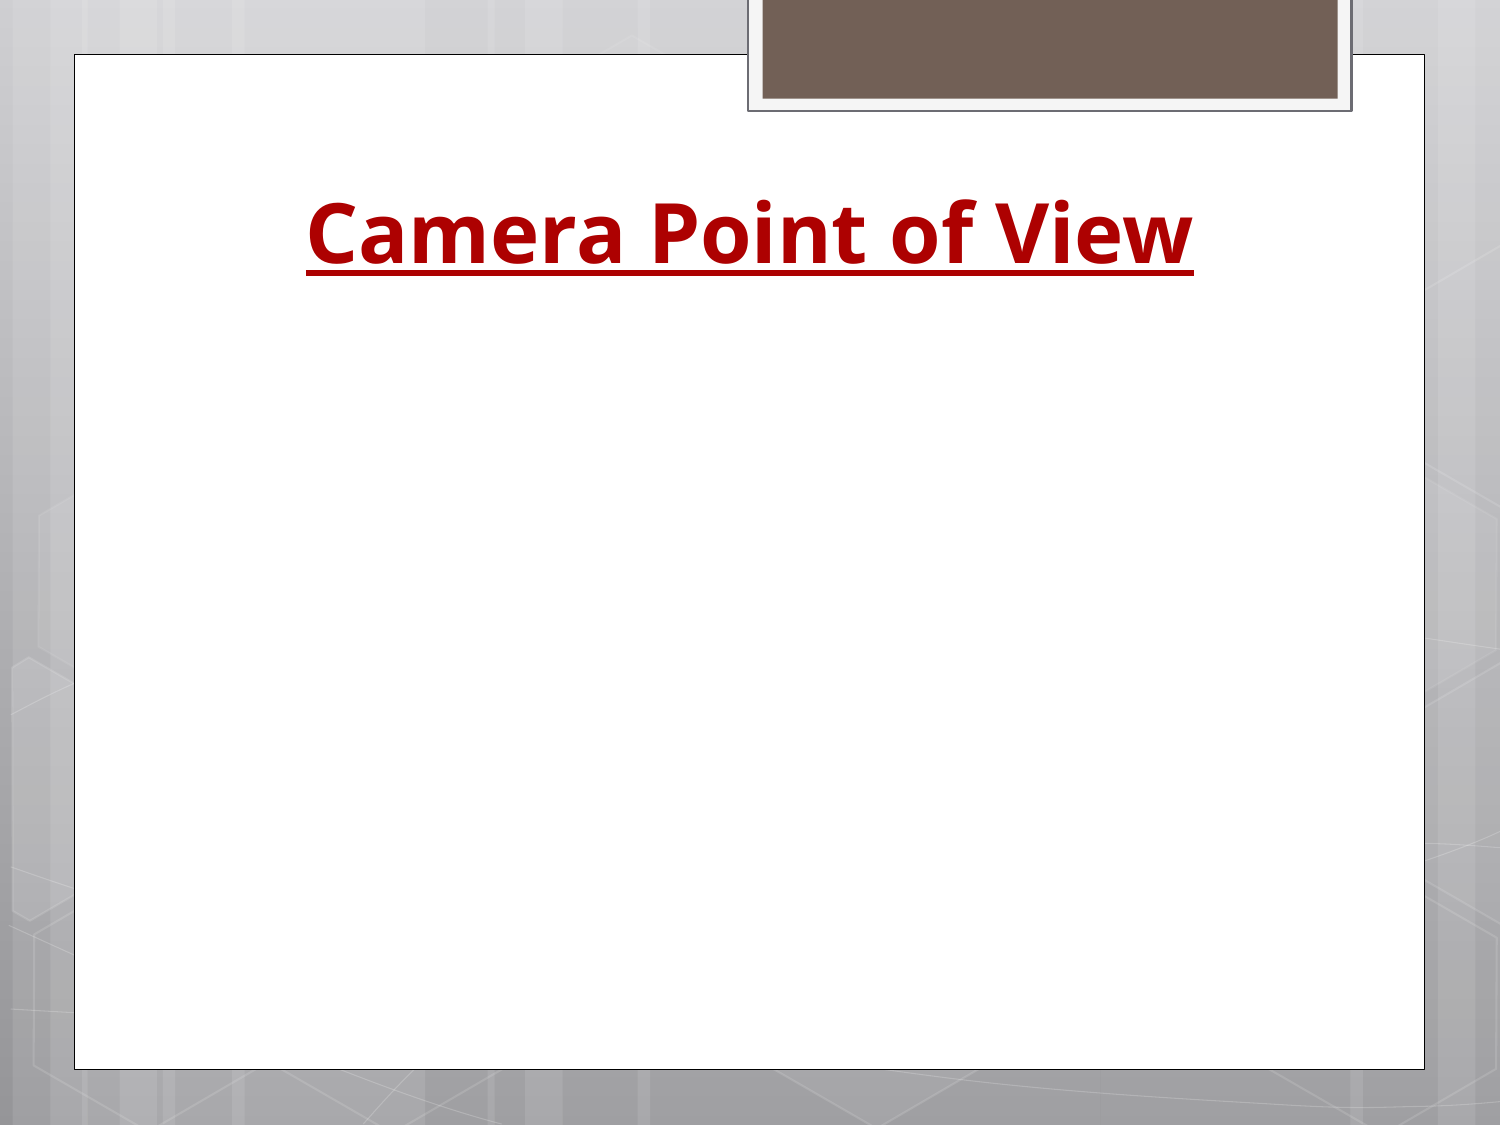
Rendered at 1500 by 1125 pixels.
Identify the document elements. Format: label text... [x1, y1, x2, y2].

title Camera Point of View [75, 99, 1425, 288]
